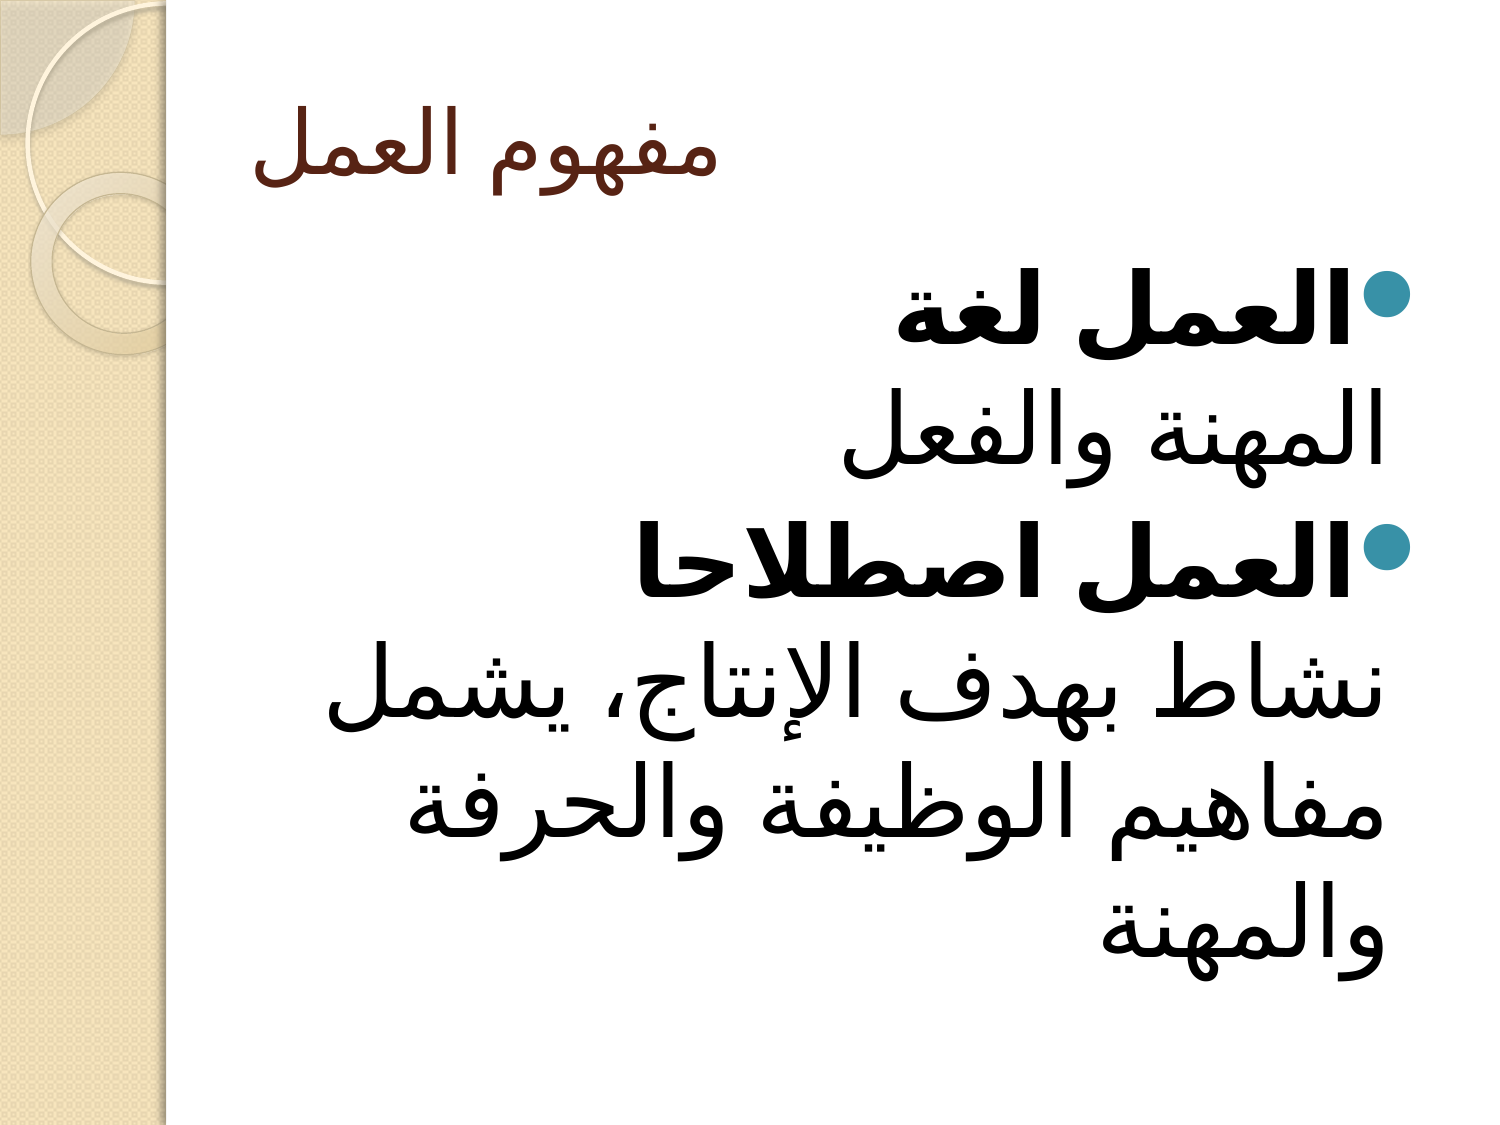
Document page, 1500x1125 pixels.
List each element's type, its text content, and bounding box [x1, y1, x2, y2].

list العمل لغة المهنة والفعل العمل اصطلاحا نشاط بهدف الإنتاج، يشمل مفاهيم الوظيفة والحرفة والمهنة [235, 237, 1466, 1025]
title مفهوم العمل [235, 45, 1466, 233]
